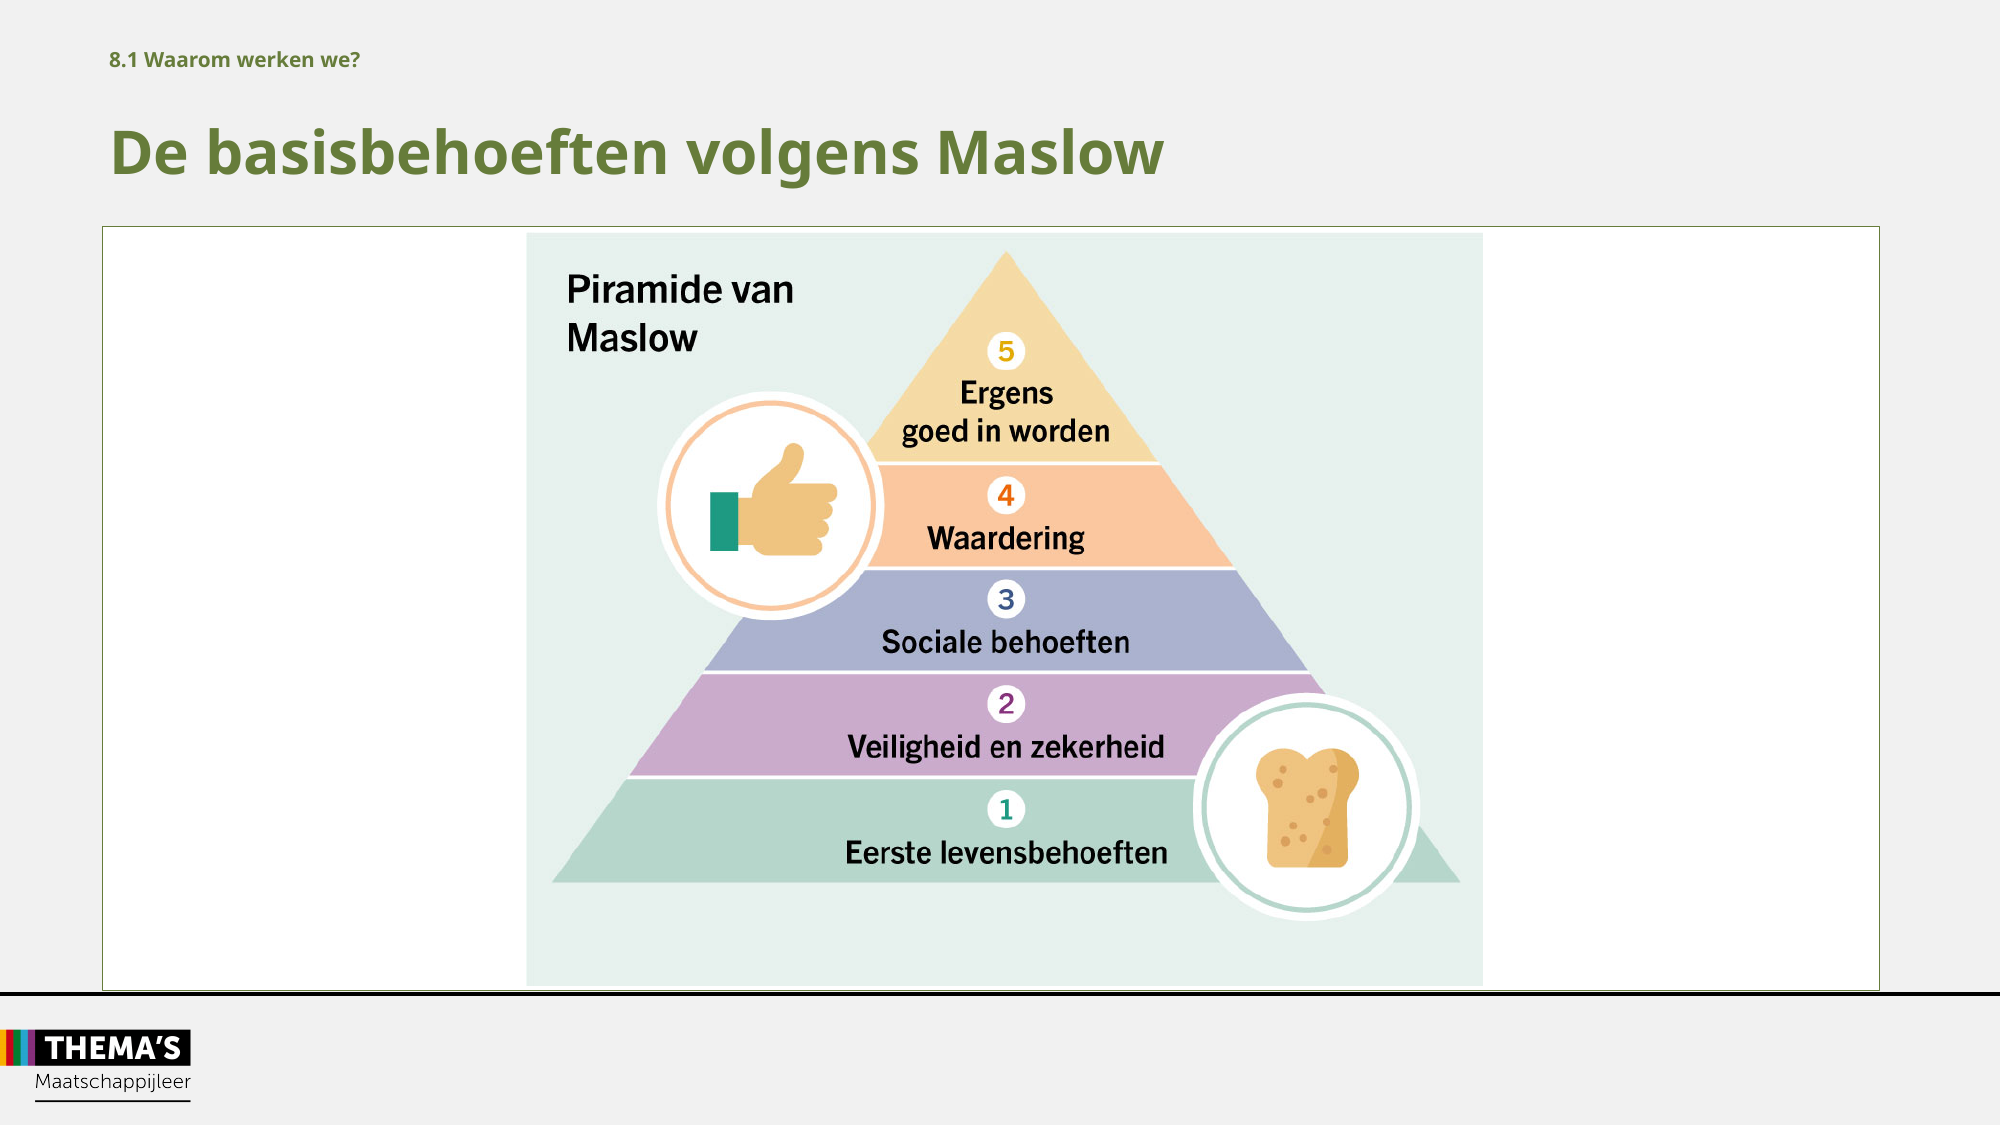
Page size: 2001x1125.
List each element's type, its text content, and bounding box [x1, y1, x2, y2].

picture [526, 232, 1483, 986]
list d [102, 226, 1880, 991]
list De basisbehoeften volgens Maslow [94, 114, 1879, 205]
picture [0, 993, 203, 1125]
list 8.1 Waarom werken we? [94, 33, 941, 88]
